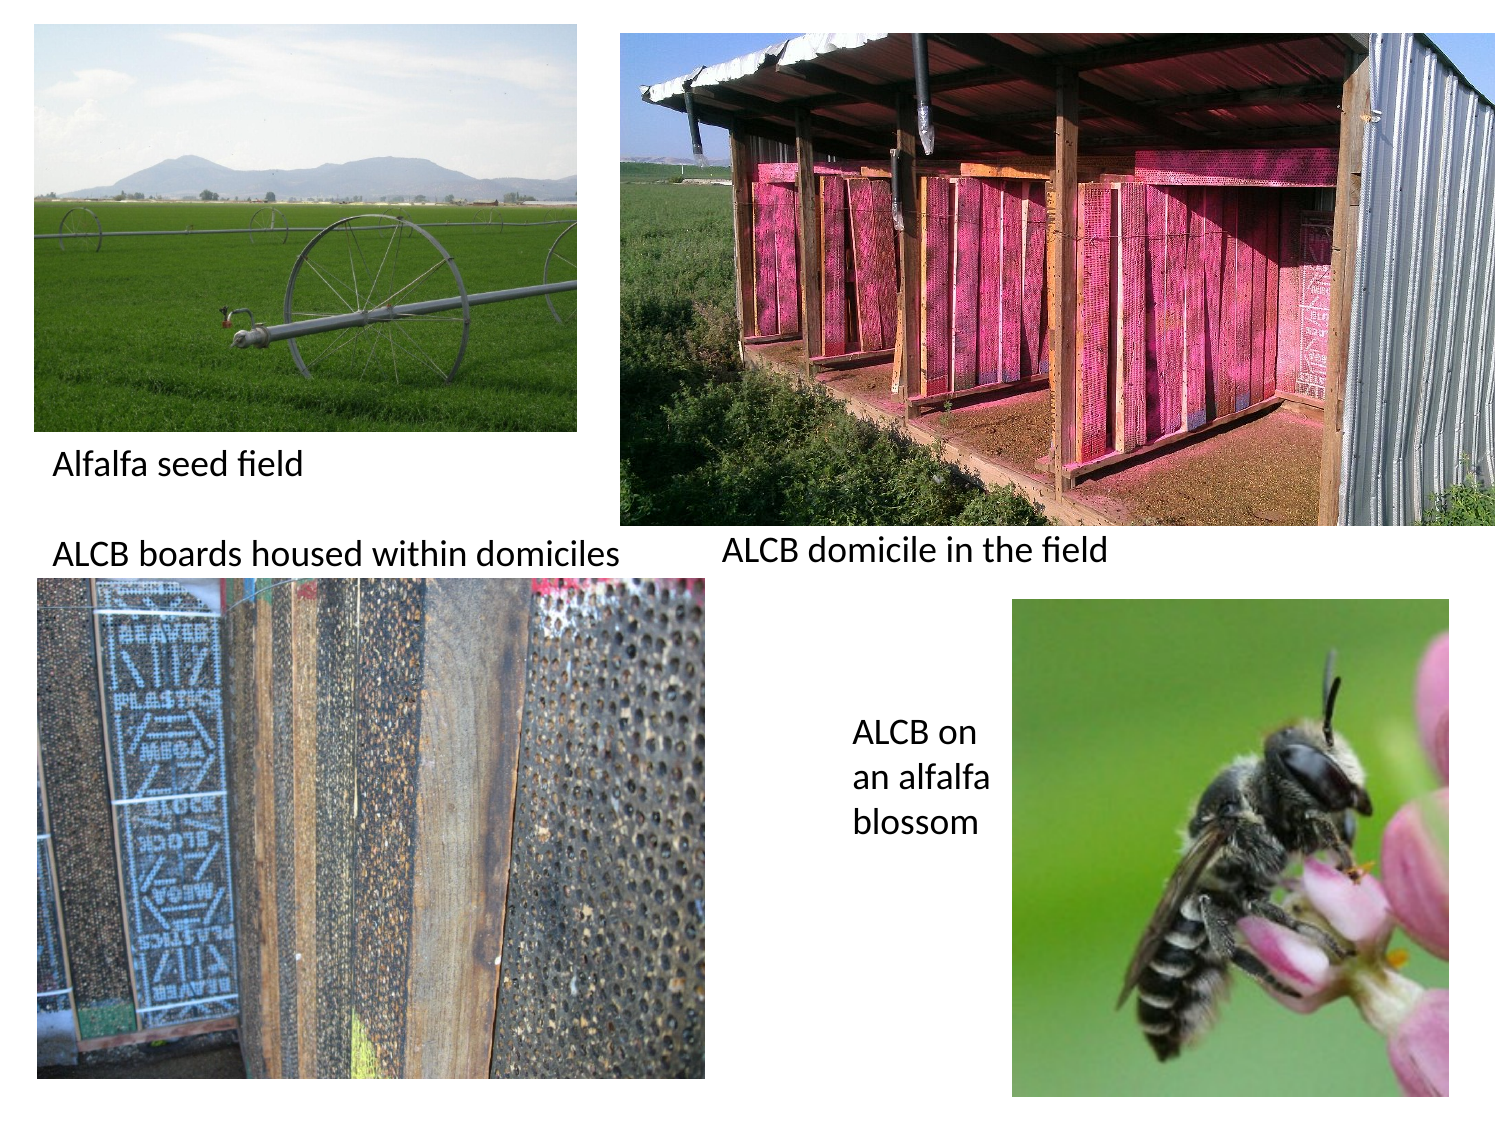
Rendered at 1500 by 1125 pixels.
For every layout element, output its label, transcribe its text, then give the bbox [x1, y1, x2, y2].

text_box Alfalfa seed field ALCB boards housed within domiciles [37, 431, 636, 578]
text_box ALCB on an alfalfa blossom [837, 699, 1007, 850]
text_box ALCB domicile in the field [707, 533, 1124, 578]
picture [33, 24, 577, 432]
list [620, 33, 1495, 527]
picture [1012, 599, 1449, 1098]
picture [37, 578, 705, 1079]
